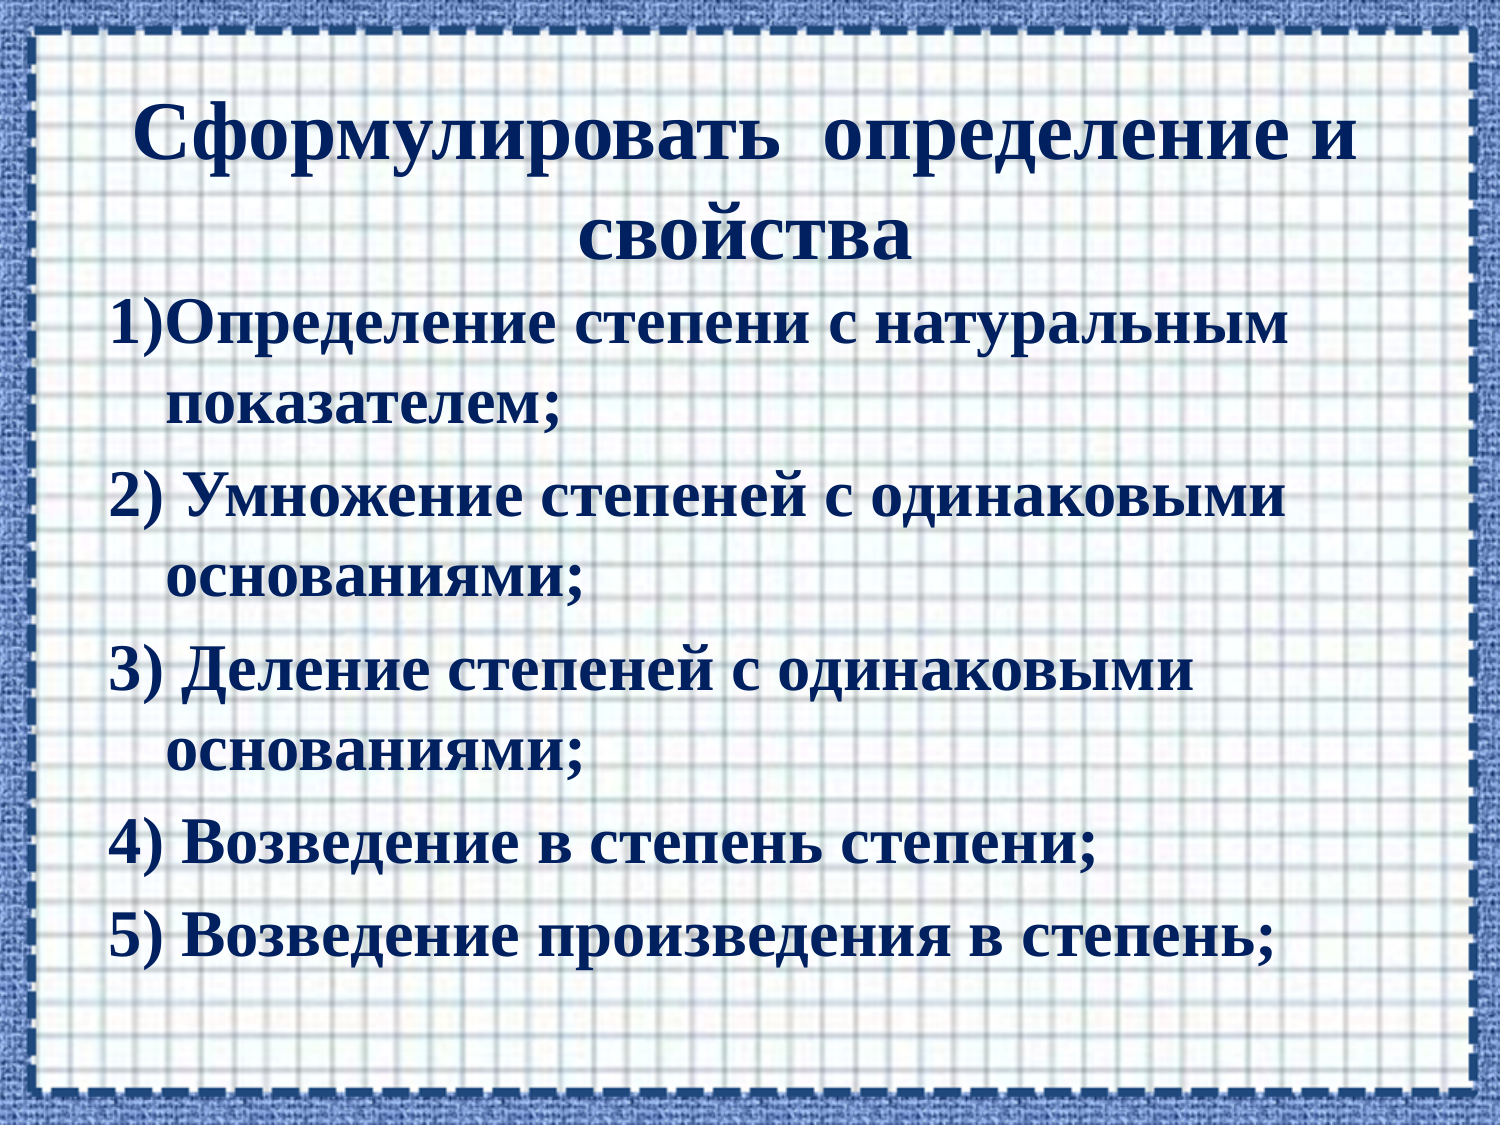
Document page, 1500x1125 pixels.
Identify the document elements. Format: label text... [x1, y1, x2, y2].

picture [0, 0, 1500, 1125]
title Сформулировать определение и свойства [70, 82, 1421, 270]
list 1)Определение степени с натуральным показателем; 2) Умножение степеней с одинаковыми основаниями; 3) Деление степеней с одинаковыми основаниями; 4) Возведение в степень степени; 5) Возведение произведения в степень; [93, 269, 1473, 1013]
